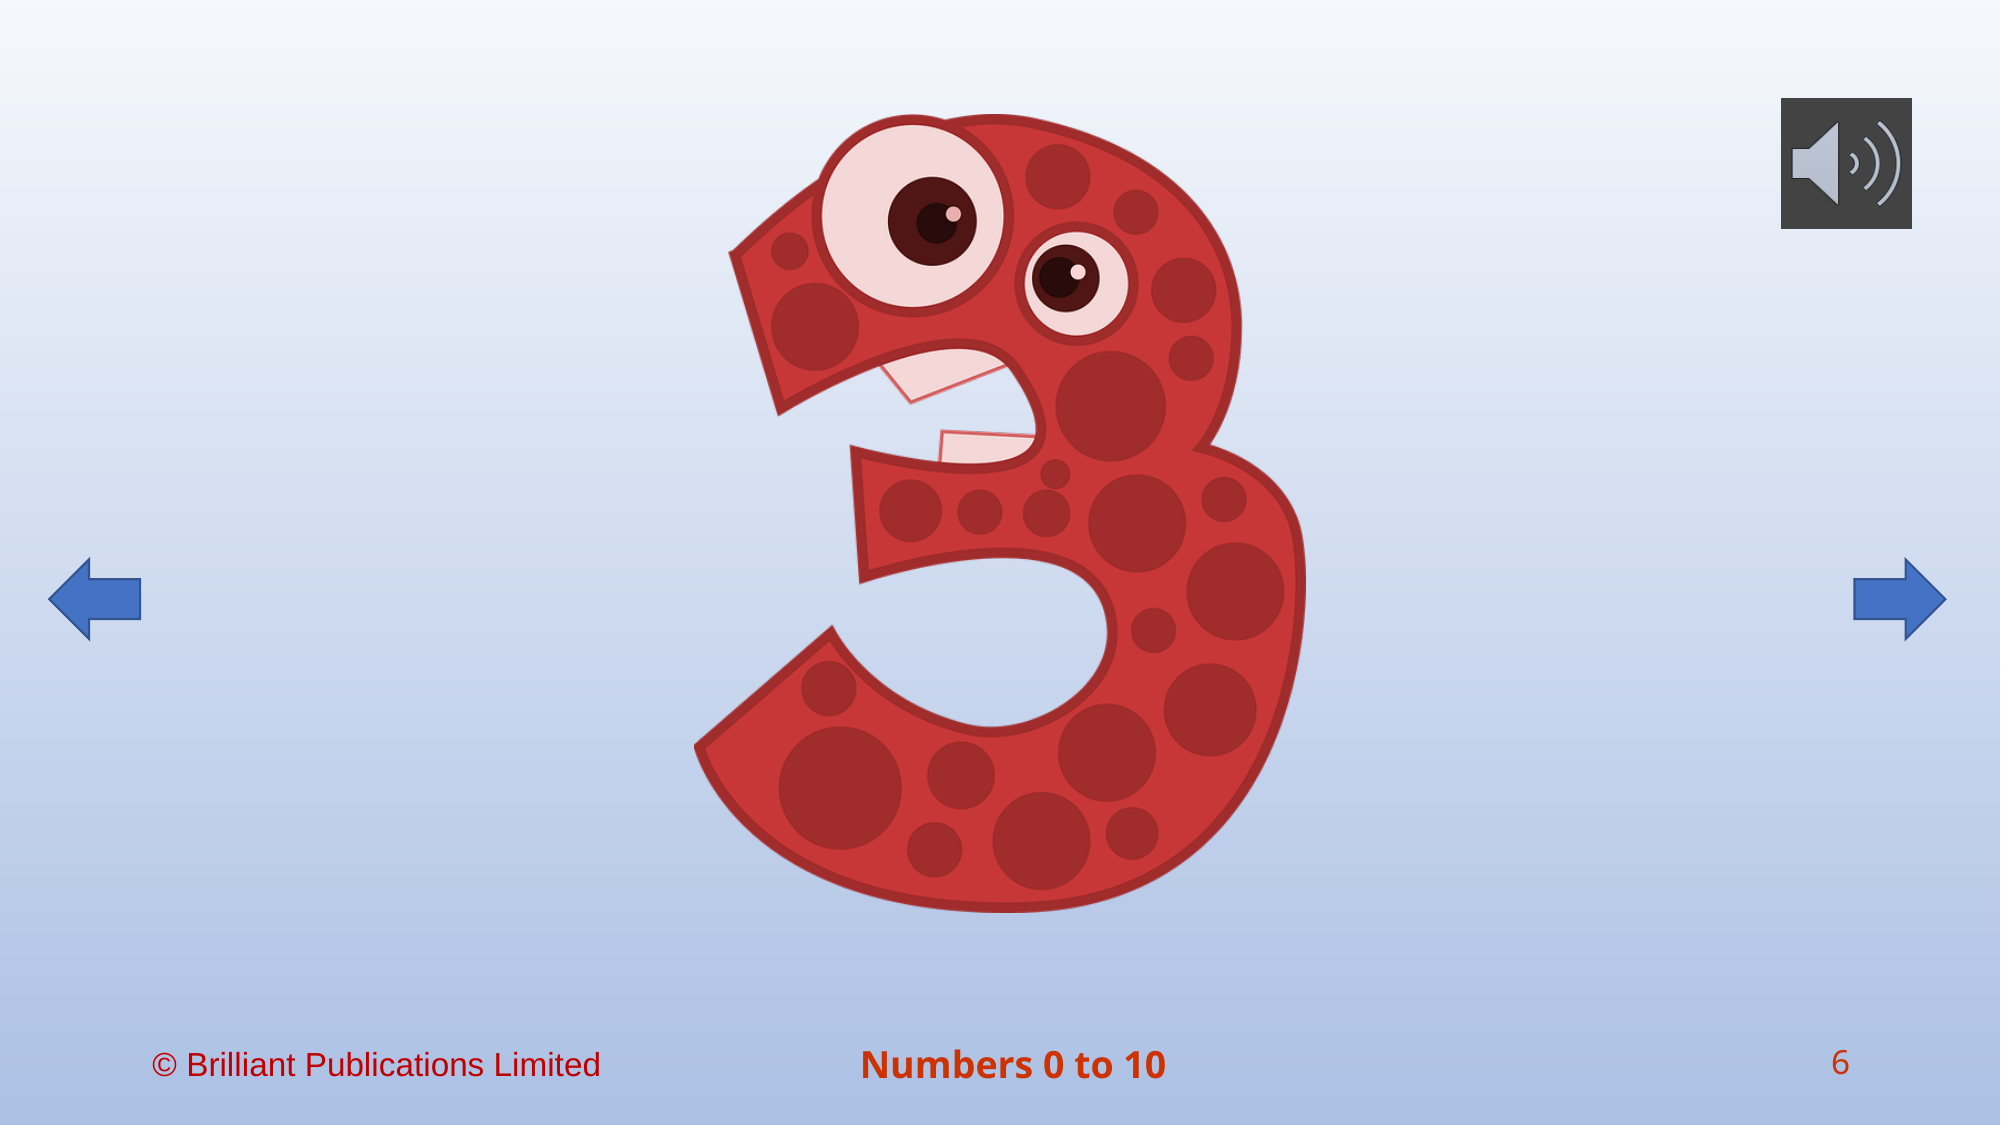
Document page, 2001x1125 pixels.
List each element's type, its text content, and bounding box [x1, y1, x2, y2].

footer © Brilliant Publications Limited [137, 1033, 788, 1094]
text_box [1779, 96, 1914, 231]
slide_number 6 [1415, 1033, 1866, 1094]
picture [694, 114, 1306, 913]
slide_number Numbers 0 to 10 [788, 1033, 1239, 1094]
